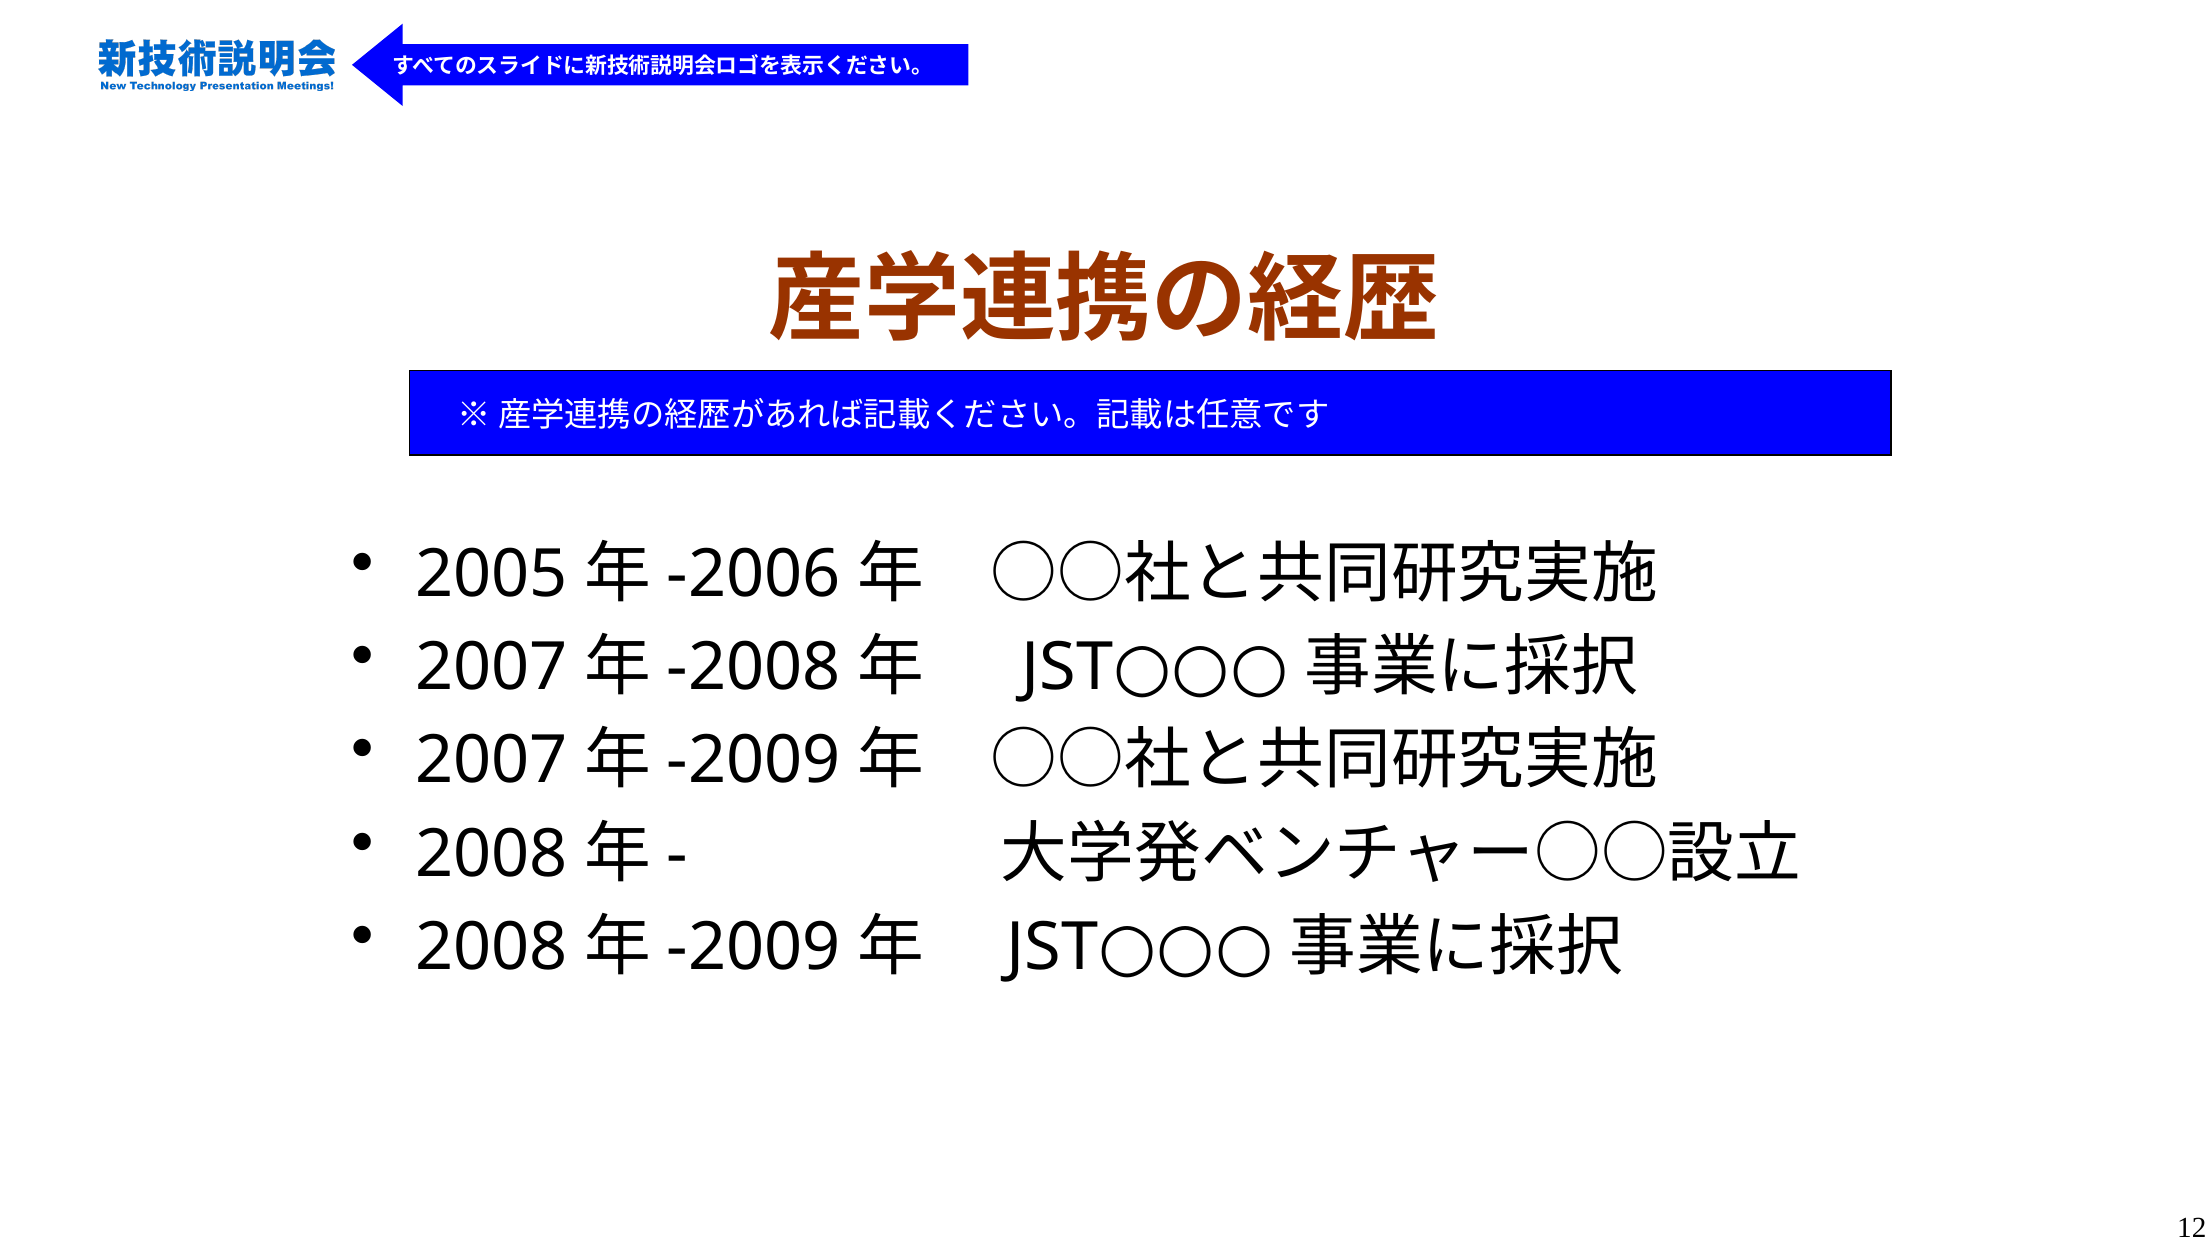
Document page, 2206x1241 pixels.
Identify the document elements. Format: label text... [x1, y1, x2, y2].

title 産学連携の経歴 [314, 200, 1893, 388]
list 2005年-2006年 ○○社と共同研究実施 2007年-2008年 JST○○○事業に採択 2007年-2009年 ○○社と共同研究実施 2008年- 大学発ベンチャー○○設立 2008年-2009年 JST○○○事業に採択 [333, 520, 1911, 1134]
picture [97, 38, 335, 92]
text_box すべてのスライドに新技術説明会ロゴを表示ください。 [349, 21, 971, 108]
text_box ※産学連携の経歴があれば記載ください。記載は任意です [409, 370, 1891, 455]
